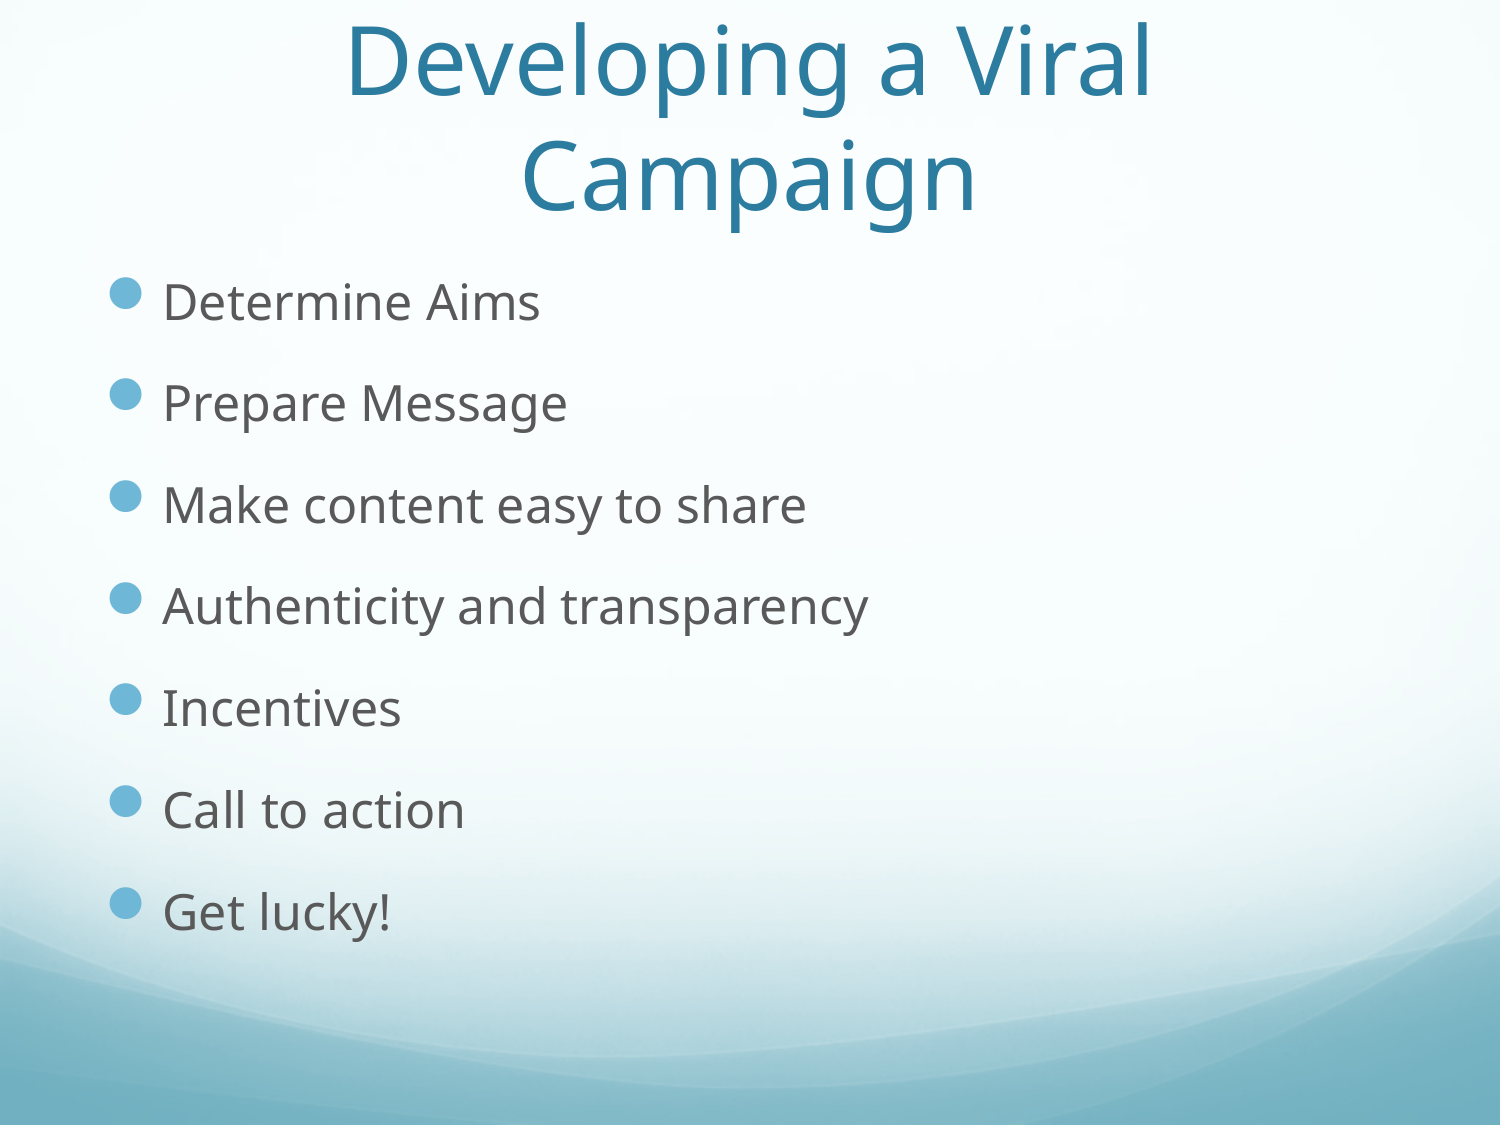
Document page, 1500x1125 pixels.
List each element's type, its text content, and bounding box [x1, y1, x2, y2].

list Determine Aims Prepare Message Make content easy to share Authenticity and transparency Incentives Call to action Get lucky! [90, 262, 1410, 975]
title Developing a Viral Campaign [90, 17, 1410, 237]
